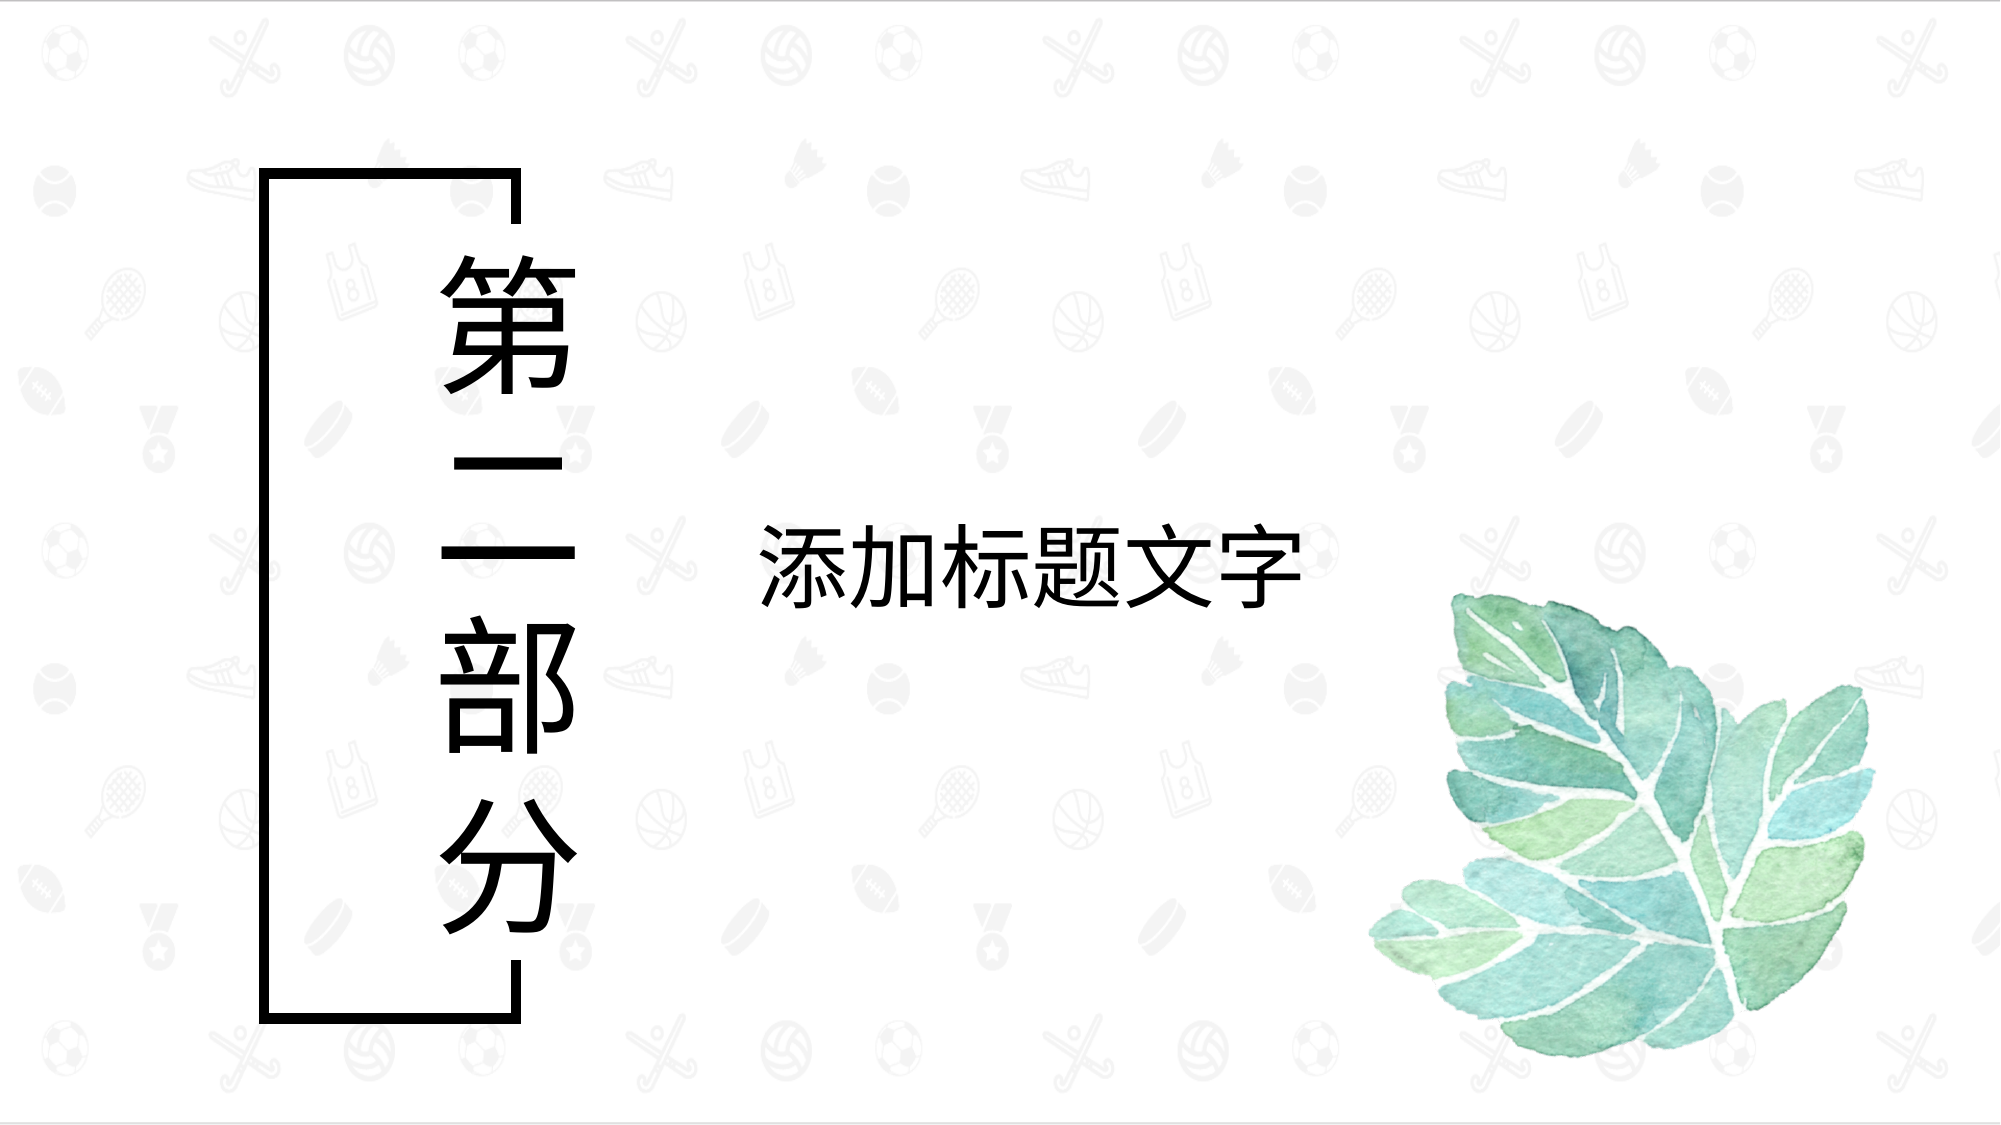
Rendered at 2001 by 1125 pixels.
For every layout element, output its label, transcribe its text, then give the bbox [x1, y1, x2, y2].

text_box [263, 173, 517, 1019]
picture [0, 0, 2001, 1125]
text_box 添加标题文字 [641, 501, 1423, 627]
text_box 第二部分 [390, 224, 627, 960]
